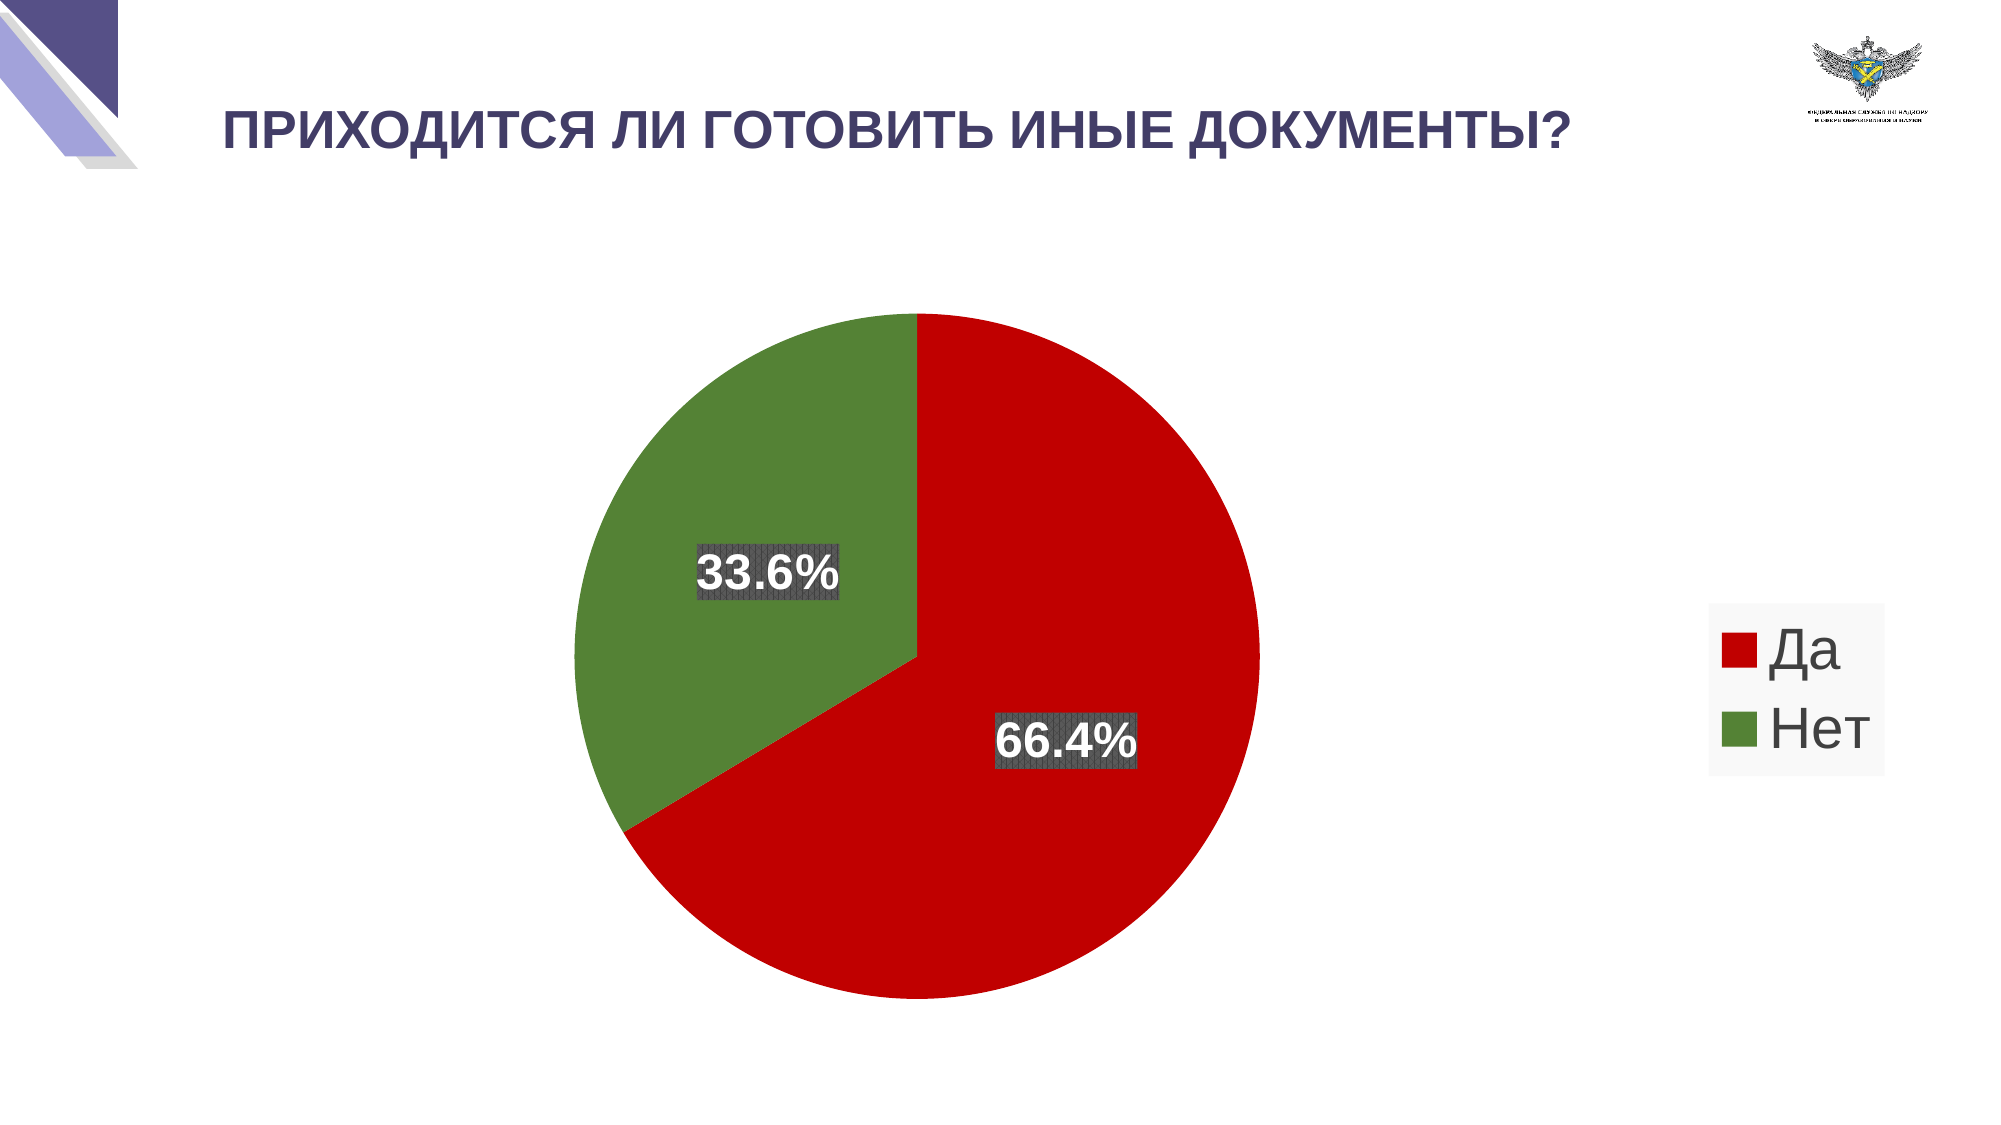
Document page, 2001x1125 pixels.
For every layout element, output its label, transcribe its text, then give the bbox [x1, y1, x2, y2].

picture [1808, 35, 1928, 122]
text_box ПРИХОДИТСЯ ЛИ ГОТОВИТЬ ИНЫЕ ДОКУМЕНТЫ? [208, 88, 1644, 167]
chart [137, 299, 1898, 1014]
